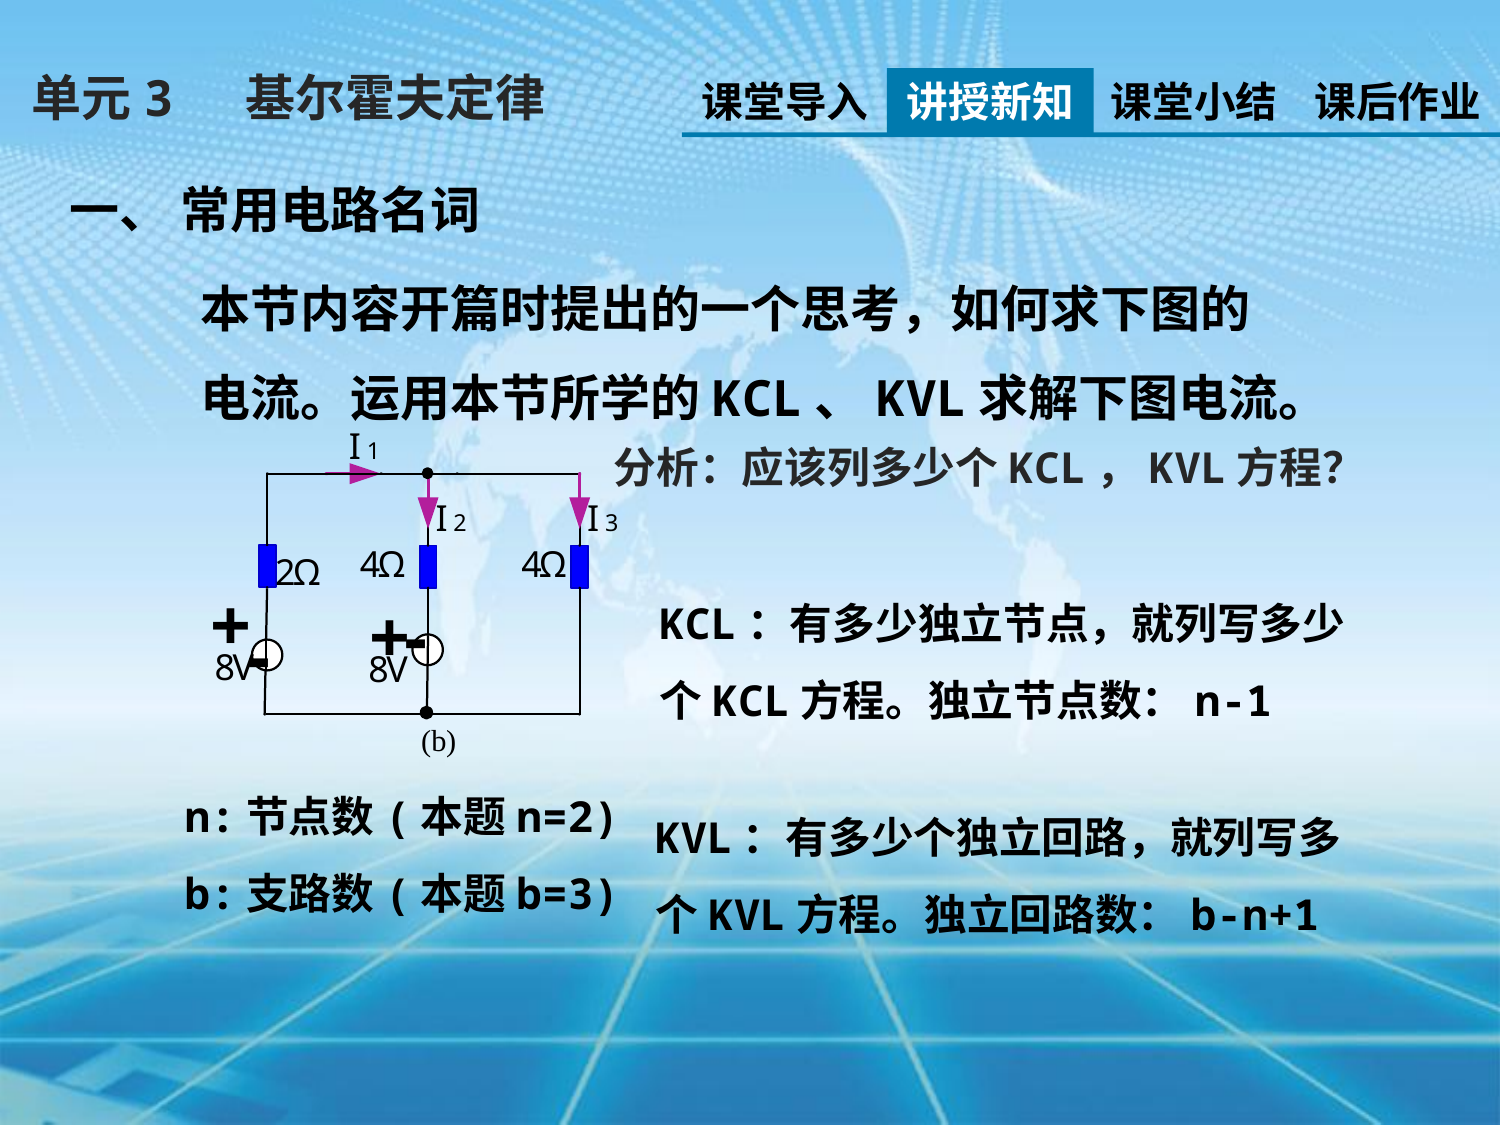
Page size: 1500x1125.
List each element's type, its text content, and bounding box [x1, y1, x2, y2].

text_box KCL：有多少独立节点，就列写多少 个KCL方程。独立节点数：n-1 [644, 563, 1361, 732]
text_box 一、 常用电路名词 [20, 159, 531, 258]
text_box n:节点数(本题n=2) b:支路数(本题b=3) [169, 756, 635, 925]
text_box 分析：应该列多少个KCL，KVL方程？ [598, 407, 1380, 500]
text_box 本节内容开篇时提出的一个思考，如何求下图的 电流。运用本节所学的KCL、KVL求解下图电流。 [185, 239, 1343, 416]
picture [0, 0, 1500, 1125]
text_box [16, 59, 1500, 135]
text_box KVL：有多少个独立回路，就列写多 个KVL方程。独立回路数：b-n+1 [640, 777, 1357, 946]
